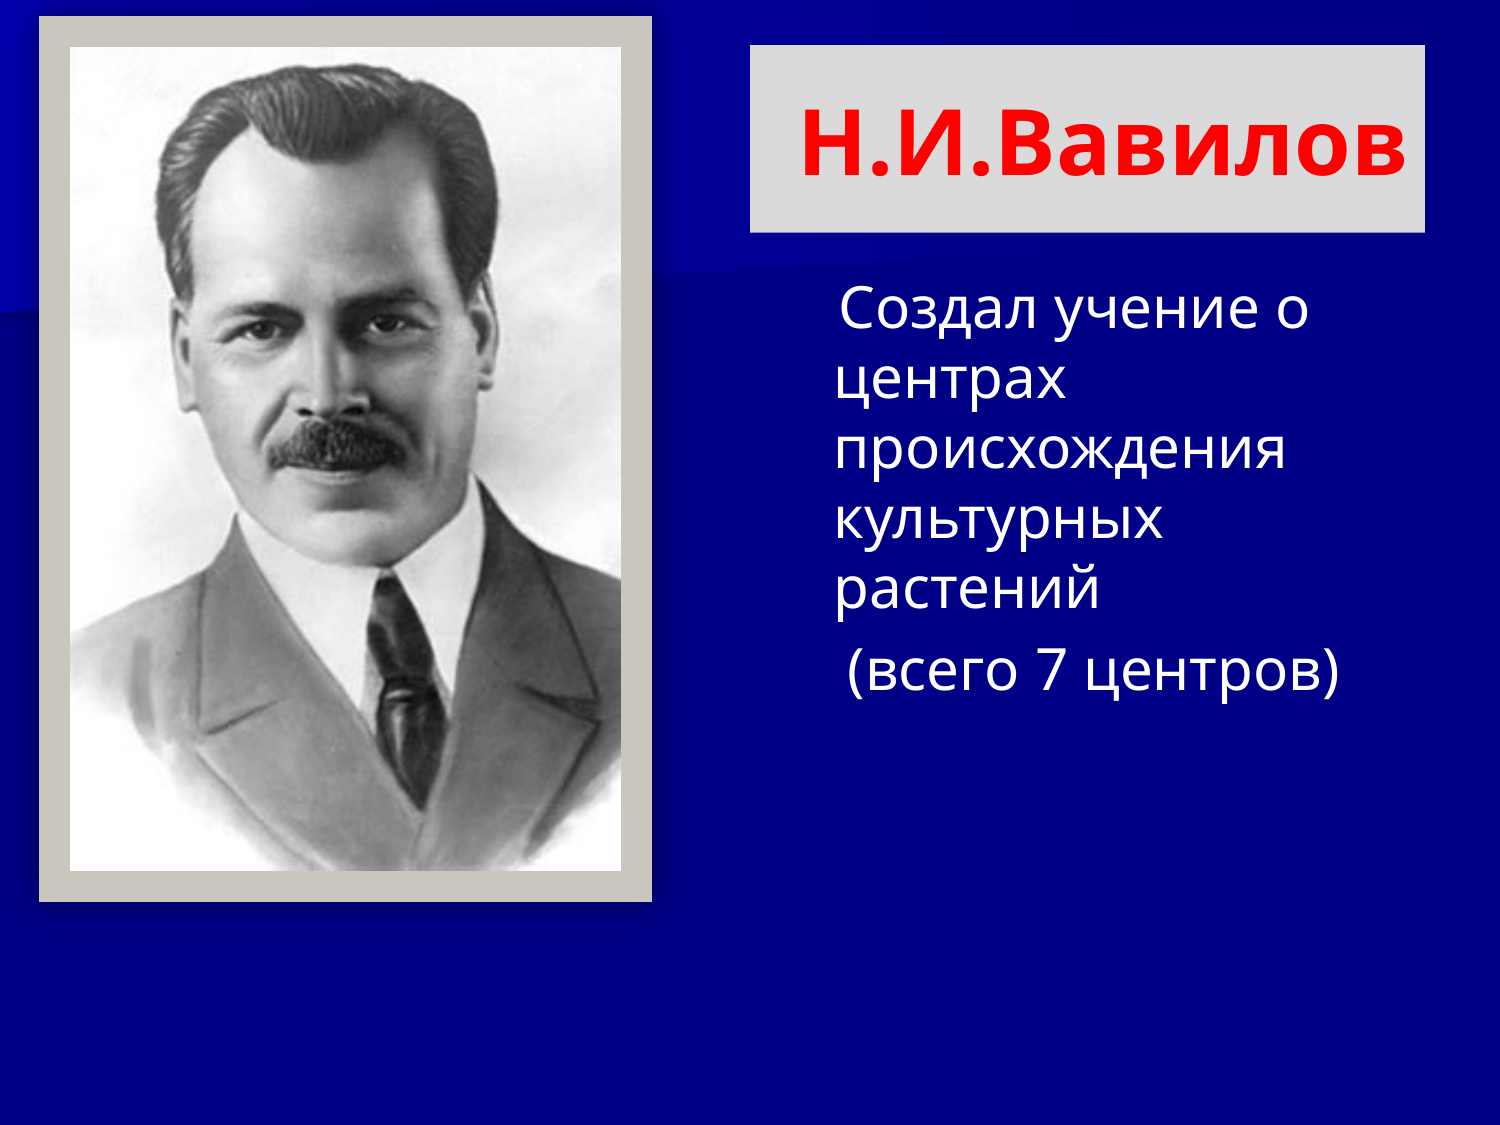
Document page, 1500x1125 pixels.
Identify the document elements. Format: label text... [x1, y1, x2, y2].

picture [70, 46, 622, 872]
list Создал учение о центрах происхождения культурных растений (всего 7 центров) [762, 262, 1425, 657]
title Н.И.Вавилов [750, 45, 1425, 233]
